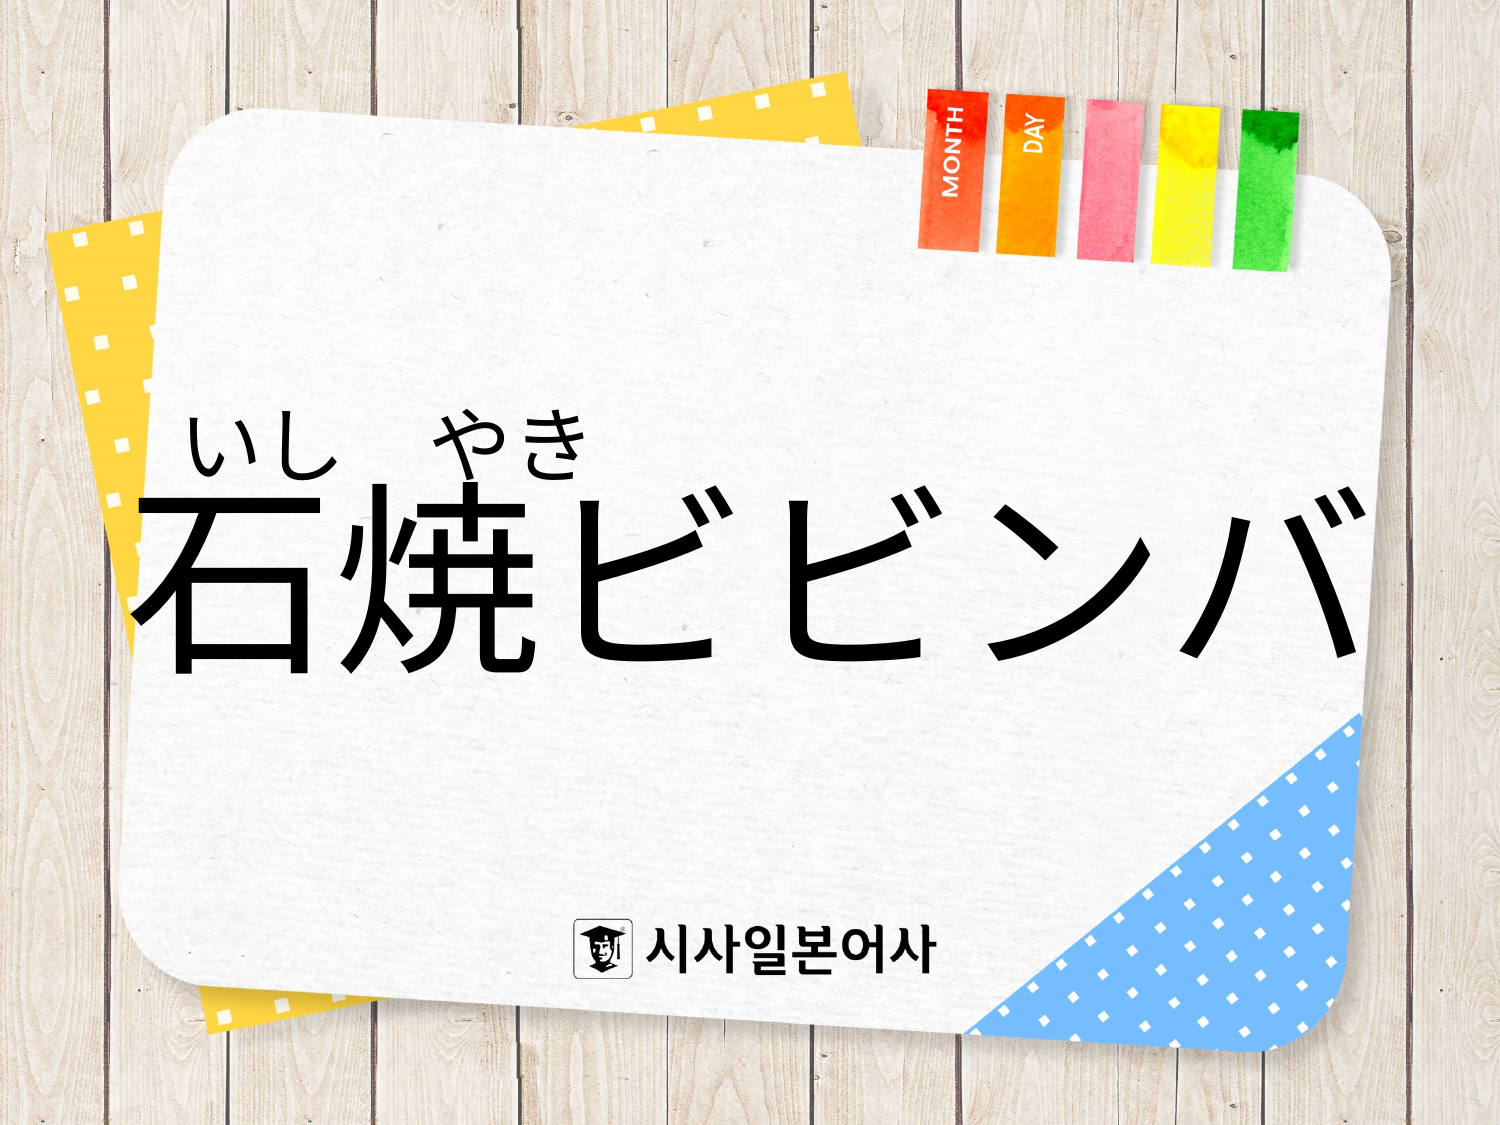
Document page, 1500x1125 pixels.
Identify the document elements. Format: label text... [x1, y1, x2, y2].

text_box いし やき [164, 385, 611, 501]
title 石焼ビビンバ [75, 338, 1425, 811]
picture [0, 0, 1500, 1125]
